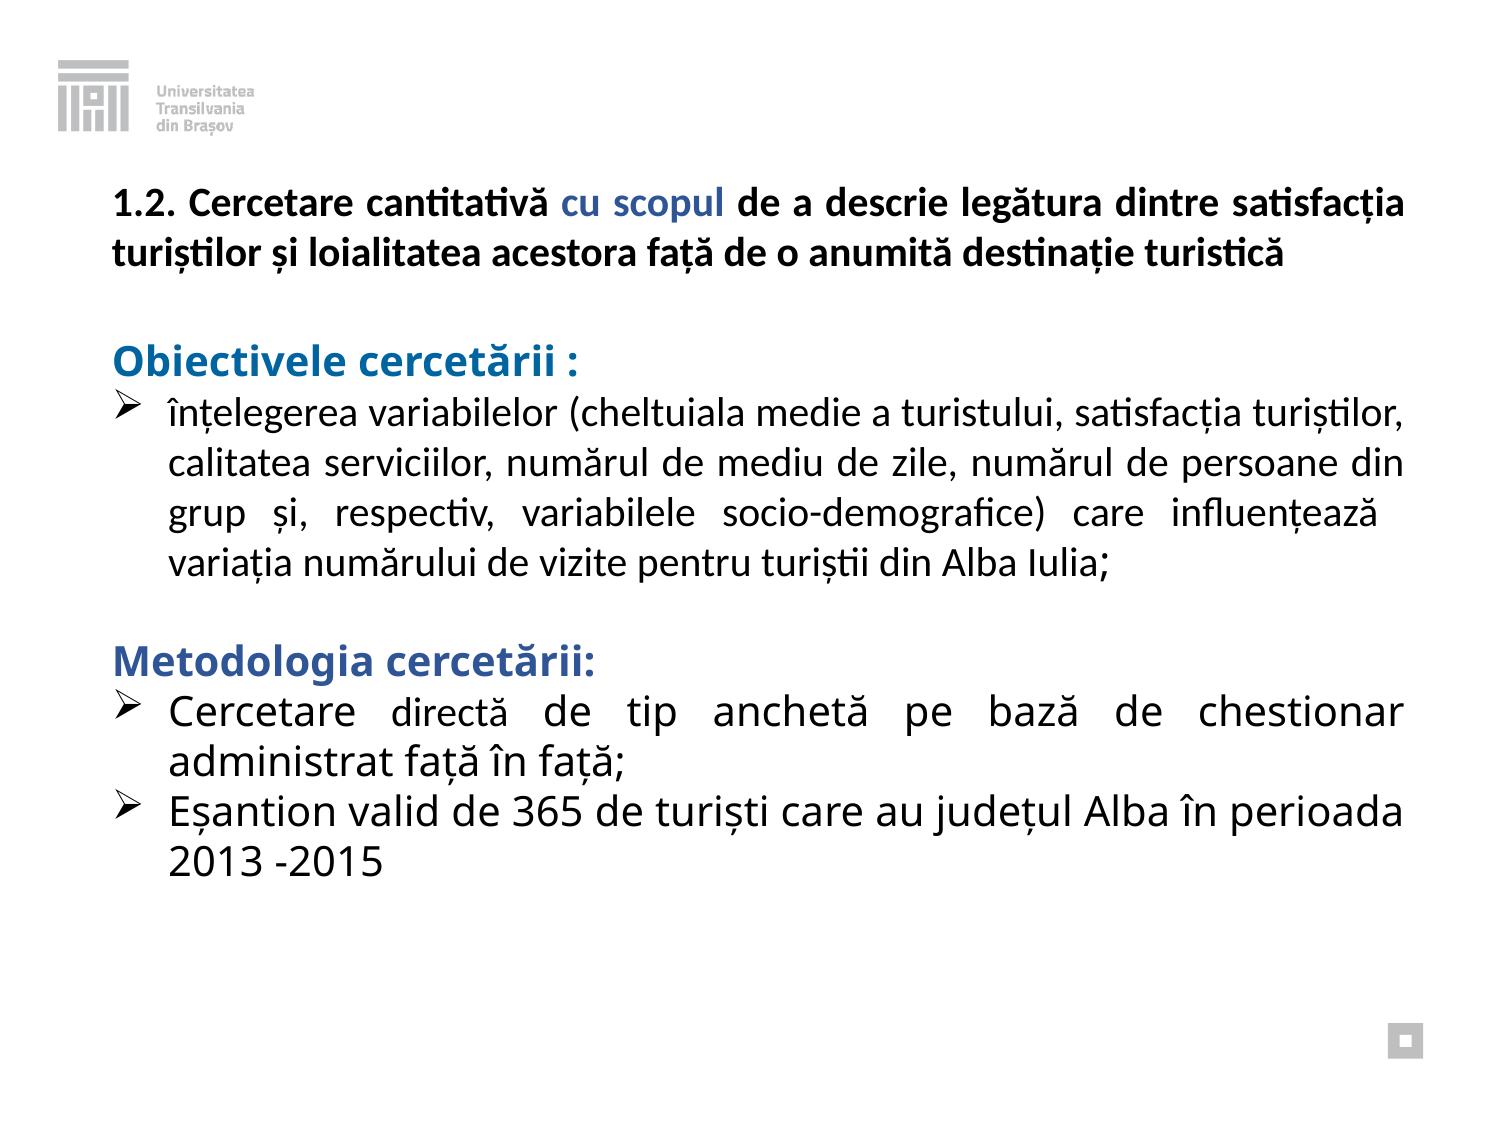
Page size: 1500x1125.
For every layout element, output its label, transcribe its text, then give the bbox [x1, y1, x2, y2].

text_box 1.2. Cercetare cantitativă cu scopul de a descrie legătura dintre satisfacția turiștilor și loialitatea acestora față de o anumită destinație turistică Obiectivele cercetării : înțelegerea variabilelor (cheltuiala medie a turistului, satisfacția turiștilor, calitatea serviciilor, numărul de mediu de zile, numărul de persoane din grup și, respectiv, variabilele socio-demografice) care influențează variația numărului de vizite pentru turiștii din Alba Iulia; Metodologia cercetării: Cercetare directă de tip anchetă pe bază de chestionar administrat față în față; Eșantion valid de 365 de turiști care au județul Alba în perioada 2013 -2015 [97, 167, 1420, 993]
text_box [1387, 1023, 1424, 1059]
picture [58, 60, 254, 136]
